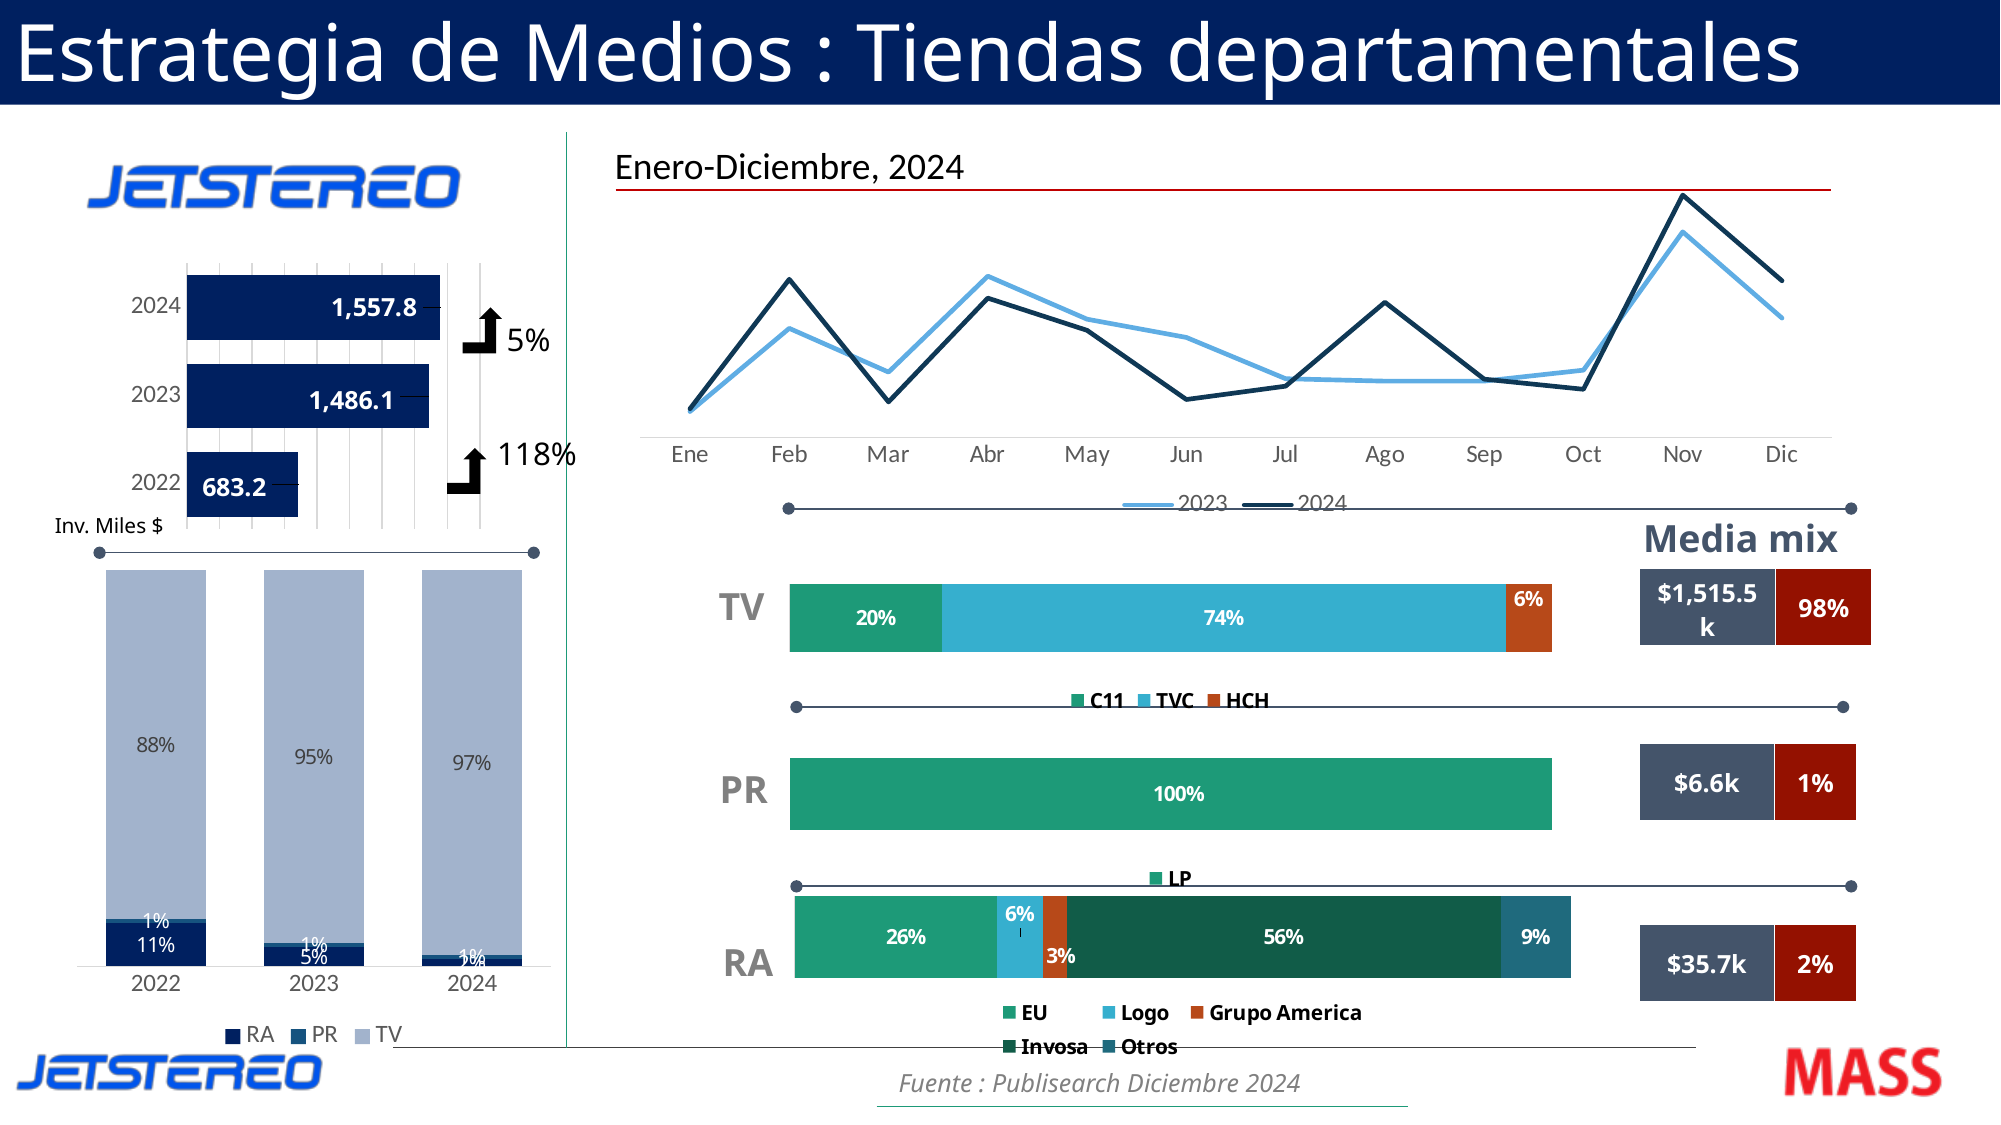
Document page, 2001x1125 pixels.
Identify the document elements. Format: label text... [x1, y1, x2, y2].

text_box RA [707, 931, 778, 991]
table_header $6.6k [1640, 744, 1774, 820]
text_box Fuente : Publisearch Diciembre 2024 [883, 1067, 1317, 1105]
text_box PR [704, 758, 766, 819]
chart [99, 242, 566, 550]
text_box Estrategia de Medios : Tiendas departamentales [0, 0, 2000, 105]
text_box TV [703, 575, 766, 636]
picture [0, 1001, 340, 1125]
table_header 1% [1775, 744, 1856, 820]
chart [67, 560, 561, 1056]
text_box Enero-Diciembre, 2024 [600, 134, 980, 195]
text_box Inv. Miles $ [40, 504, 99, 545]
table_header $1,515.5k [1640, 569, 1775, 645]
chart [766, 546, 1587, 1067]
picture [1779, 1040, 1951, 1105]
chart [567, 242, 589, 550]
text_box Media mix [1628, 524, 1854, 568]
picture [67, 100, 482, 274]
table_header 2% [1775, 925, 1856, 1001]
chart [615, 161, 1857, 524]
table_header $35.7k [1640, 925, 1774, 1001]
table_header 98% [1776, 569, 1871, 645]
